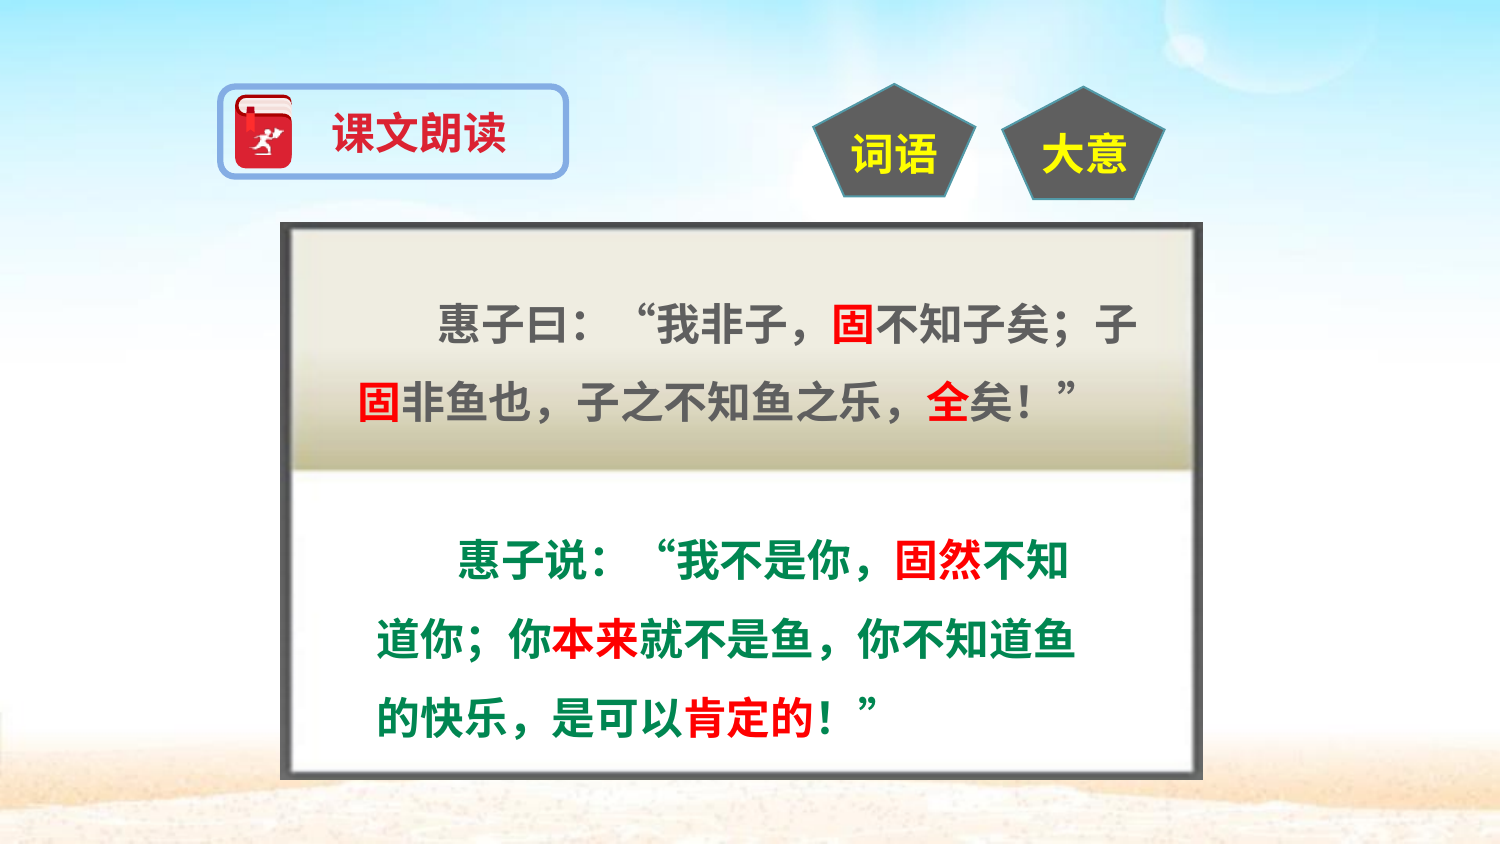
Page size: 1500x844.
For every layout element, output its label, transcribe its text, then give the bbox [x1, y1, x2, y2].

text_box [1025, 185, 1141, 201]
picture [0, 0, 1500, 844]
text_box [873, 82, 916, 94]
text_box [838, 185, 951, 198]
text_box 词语 [788, 94, 979, 185]
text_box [220, 86, 566, 177]
text_box 大意 [979, 94, 1252, 185]
text_box [1067, 85, 1100, 94]
